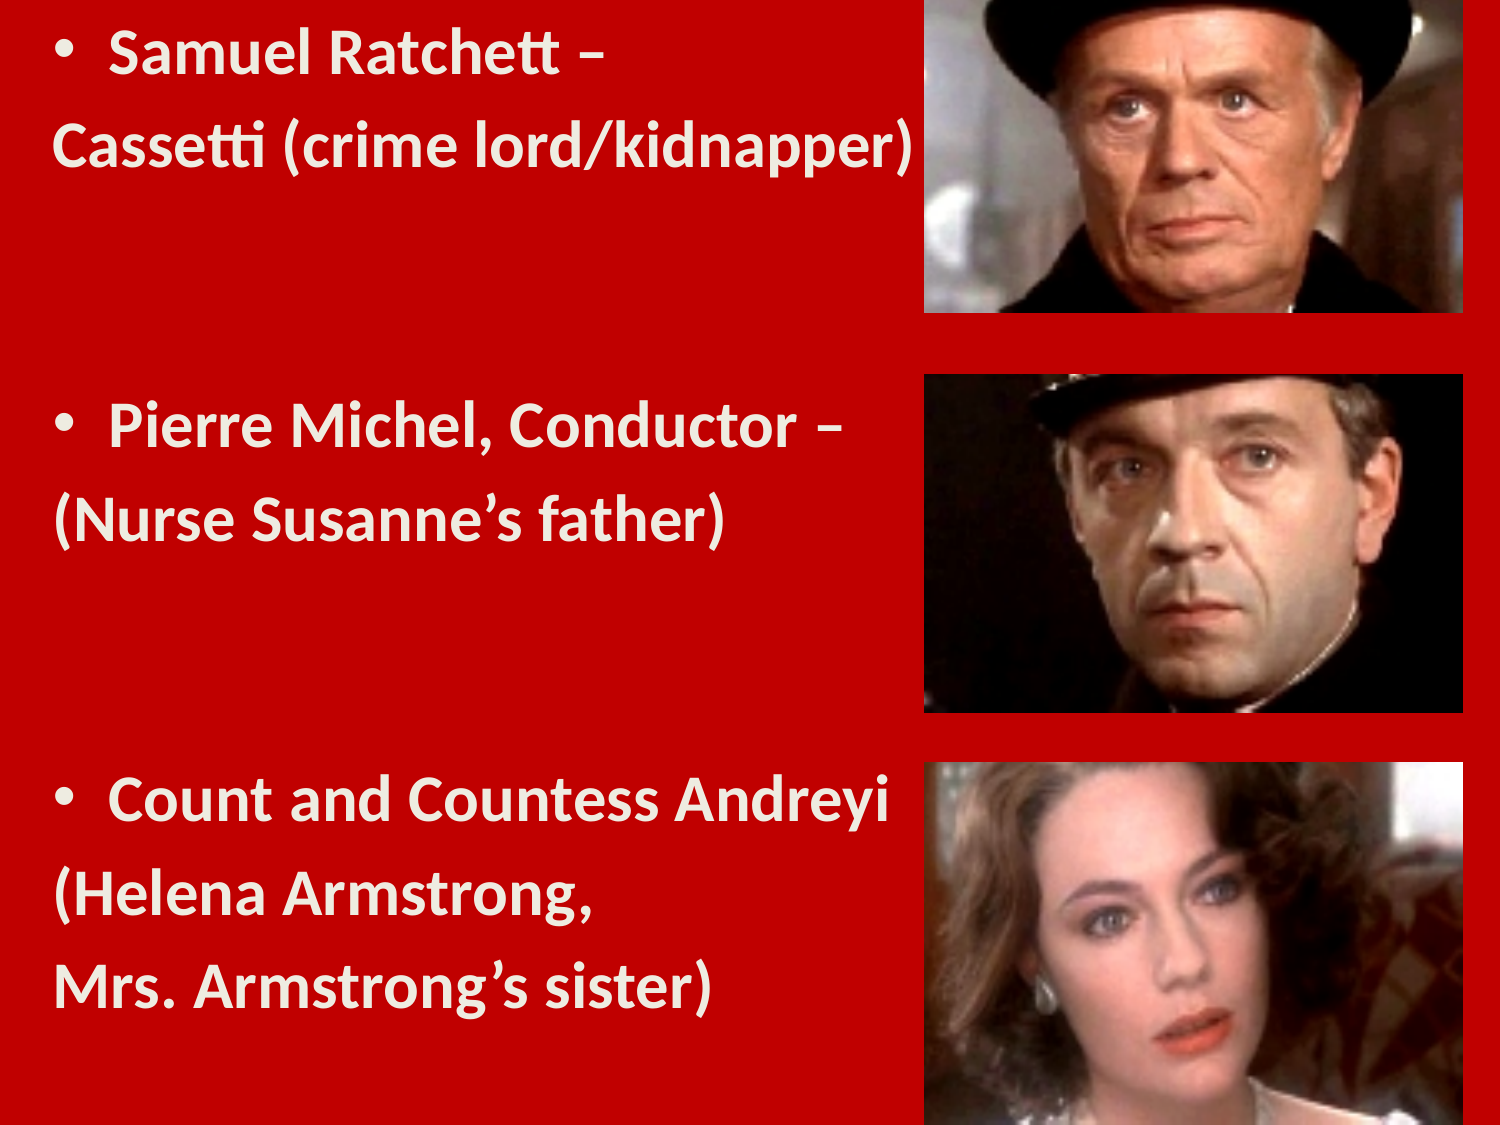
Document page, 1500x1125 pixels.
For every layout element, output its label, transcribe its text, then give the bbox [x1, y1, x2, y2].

picture [924, 0, 1463, 313]
picture [924, 374, 1463, 713]
list Samuel Ratchett – Cassetti (crime lord/kidnapper) Pierre Michel, Conductor – (Nurse Susanne’s father) Count and Countess Andreyi (Helena Armstrong, Mrs. Armstrong’s sister) [37, 0, 1425, 1125]
picture [924, 762, 1463, 1125]
